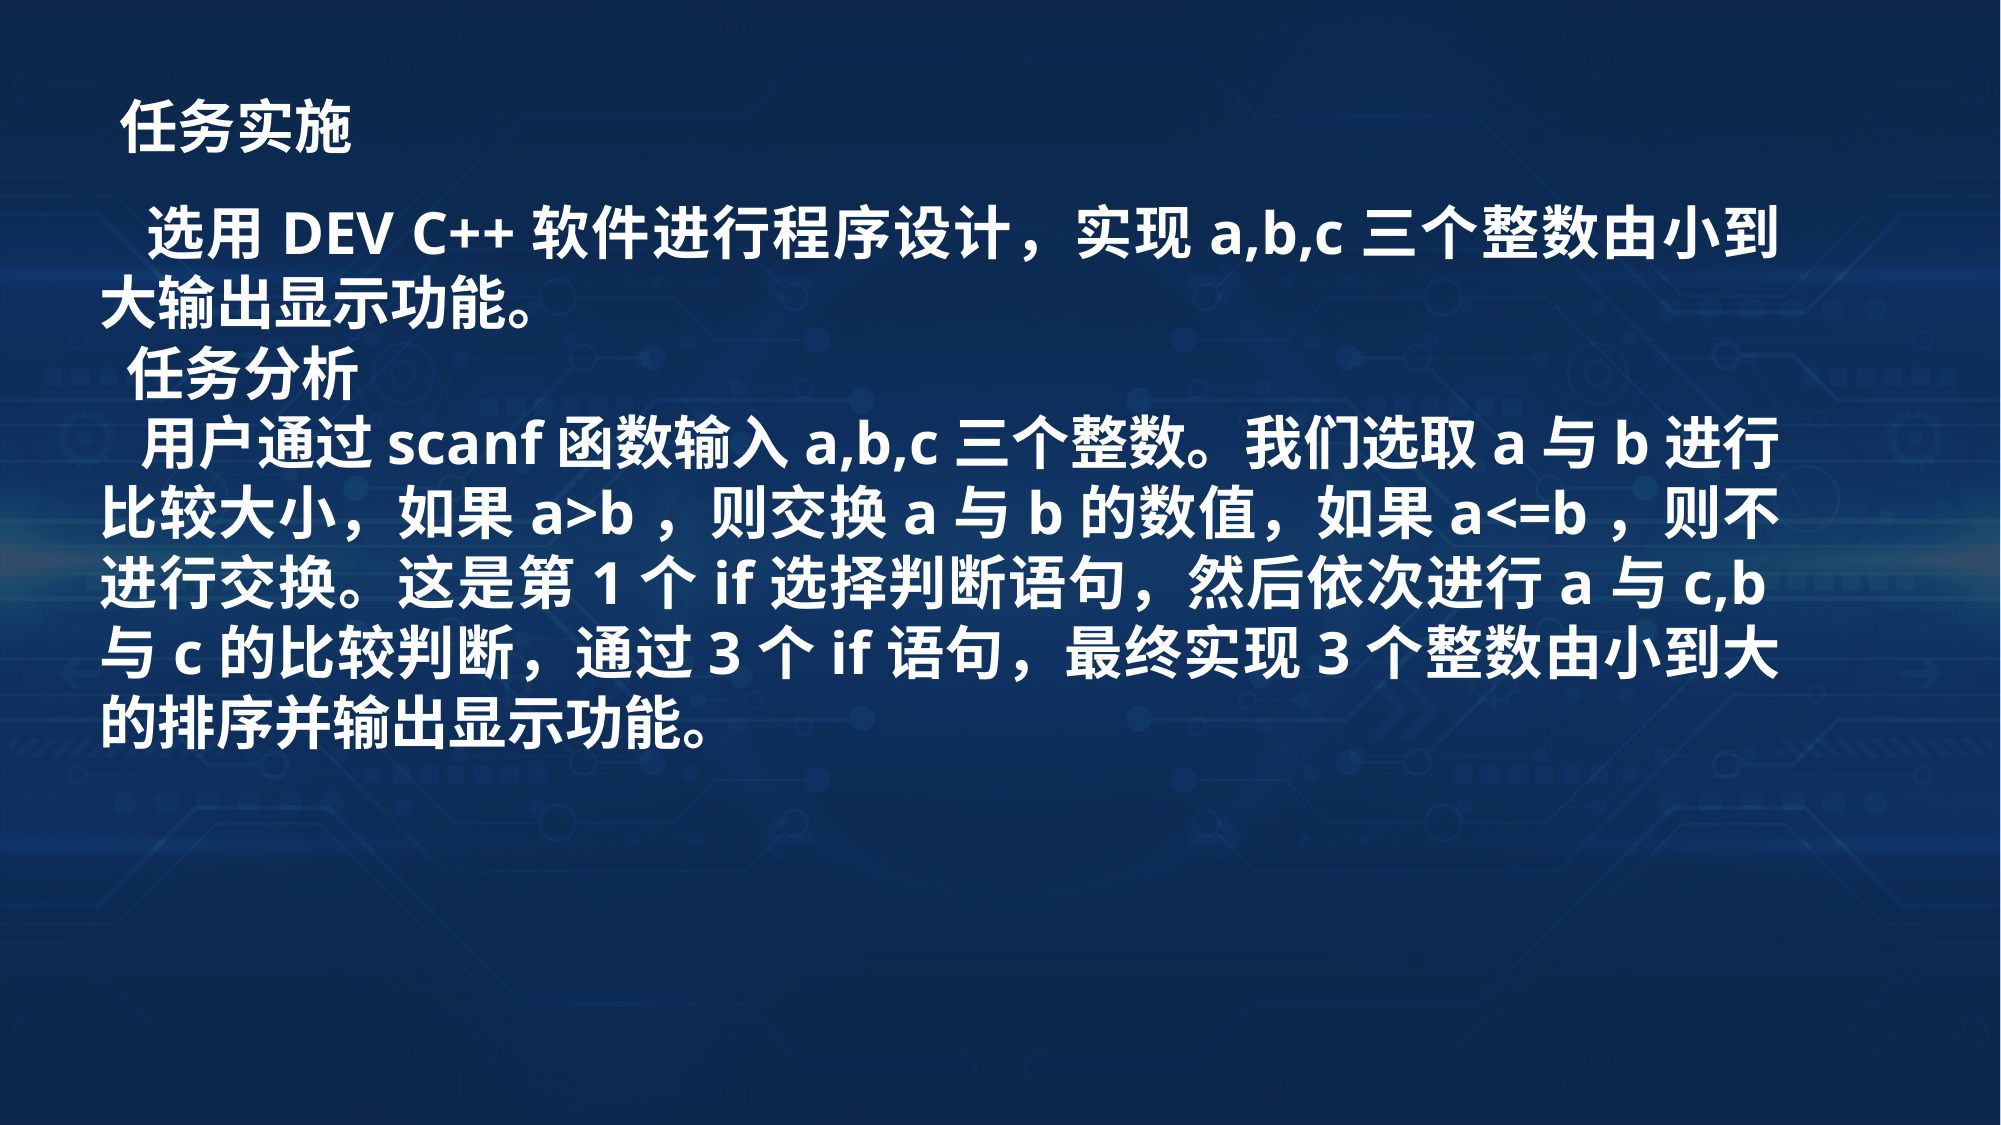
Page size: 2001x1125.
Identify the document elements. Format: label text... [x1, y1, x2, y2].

text_box 选用DEV C++软件进行程序设计，实现a,b,c三个整数由小到大输出显示功能。 任务分析 用户通过scanf函数输入a,b,c三个整数。我们选取a与b进行比较大小，如果a>b，则交换a与b的数值，如果a<=b，则不进行交换。这是第1个if选择判断语句，然后依次进行a与c,b与c的比较判断，通过3个if语句，最终实现3个整数由小到大的排序并输出显示功能。 [84, 189, 1796, 764]
text_box 任务实施 [104, 83, 939, 168]
